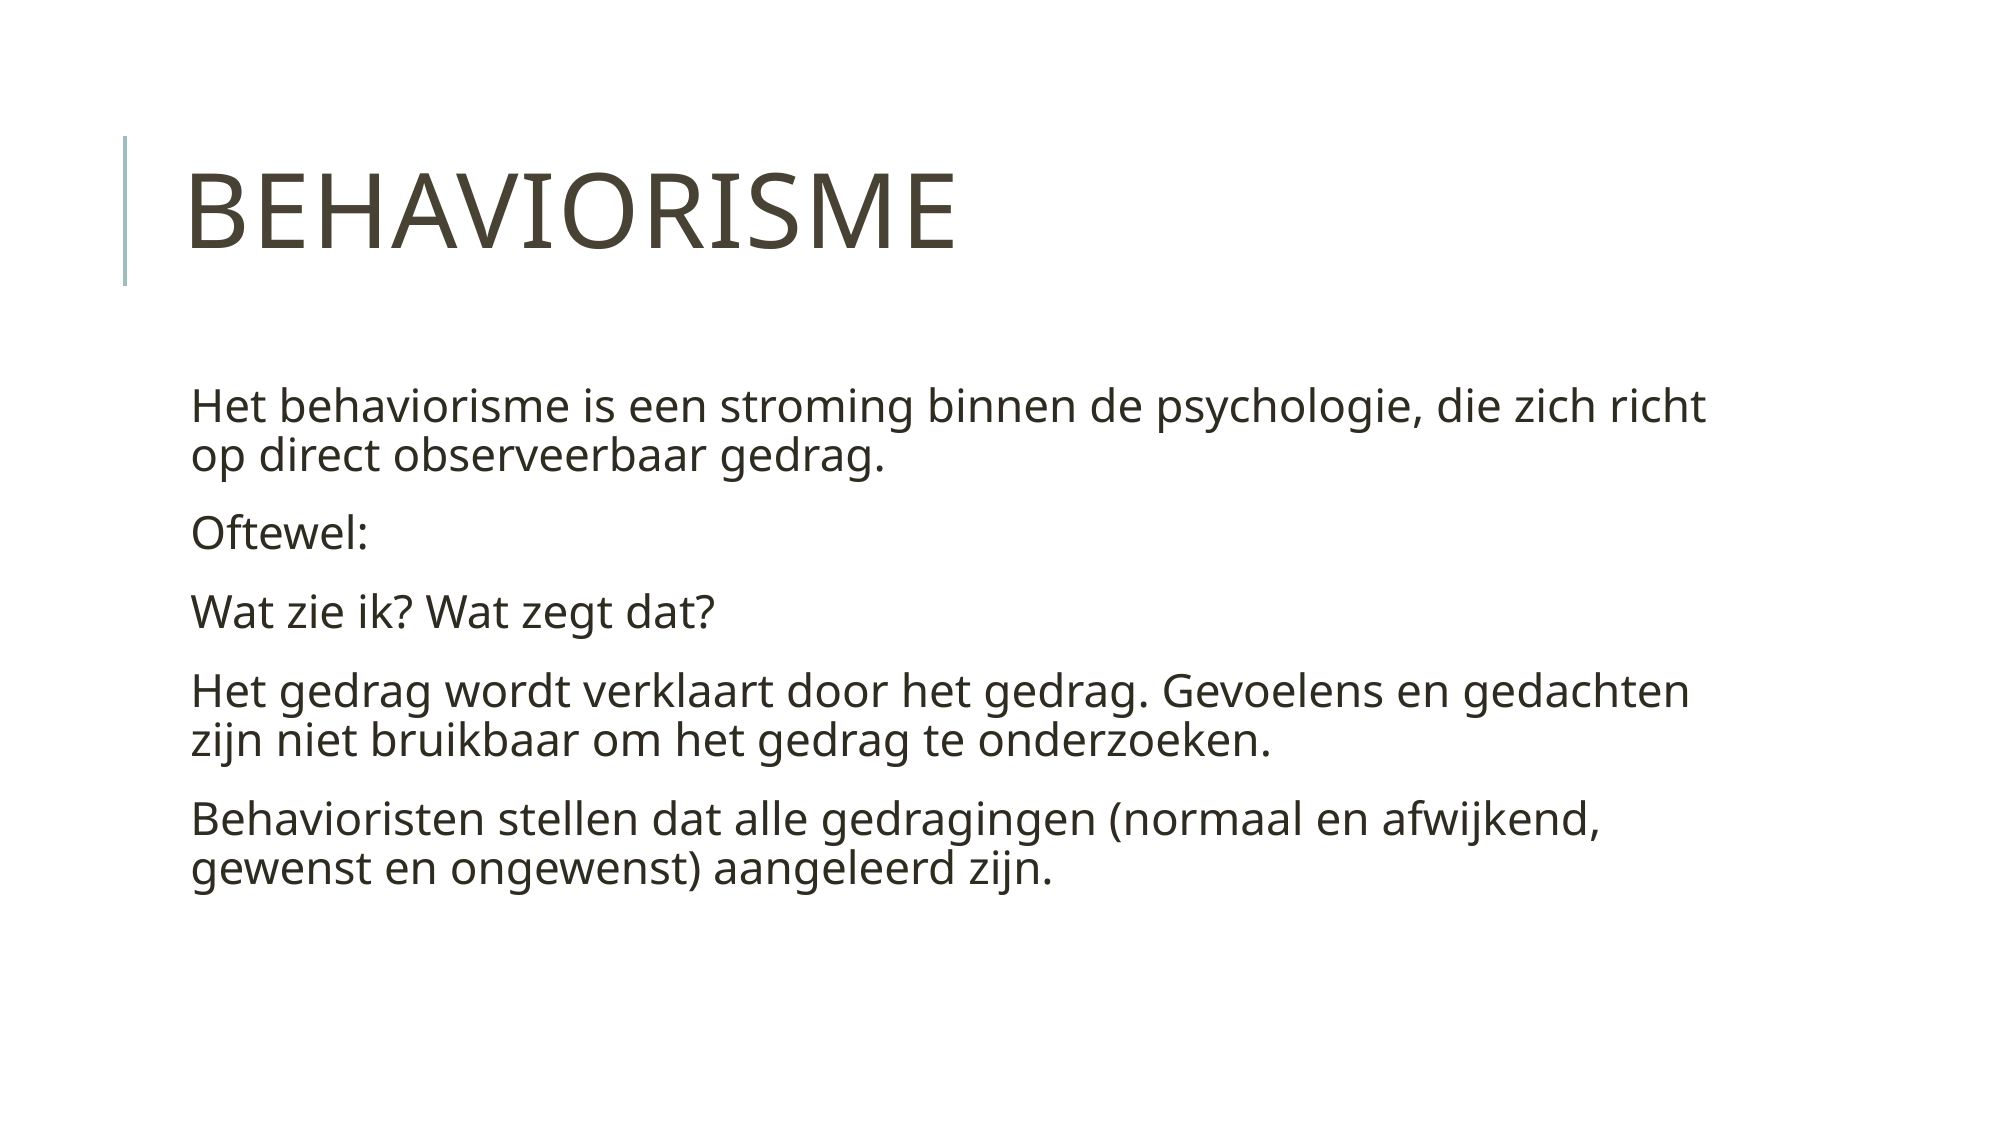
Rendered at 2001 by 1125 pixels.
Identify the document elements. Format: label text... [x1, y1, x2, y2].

title Behaviorisme [168, 96, 1763, 342]
list Het behaviorisme is een stroming binnen de psychologie, die zich richt op direct observeerbaar gedrag. Oftewel: Wat zie ik? Wat zegt dat? Het gedrag wordt verklaart door het gedrag. Gevoelens en gedachten zijn niet bruikbaar om het gedrag te onderzoeken. Behavioristen stellen dat alle gedragingen (normaal en afwijkend, gewenst en ongewenst) aangeleerd zijn. [168, 375, 1763, 1035]
